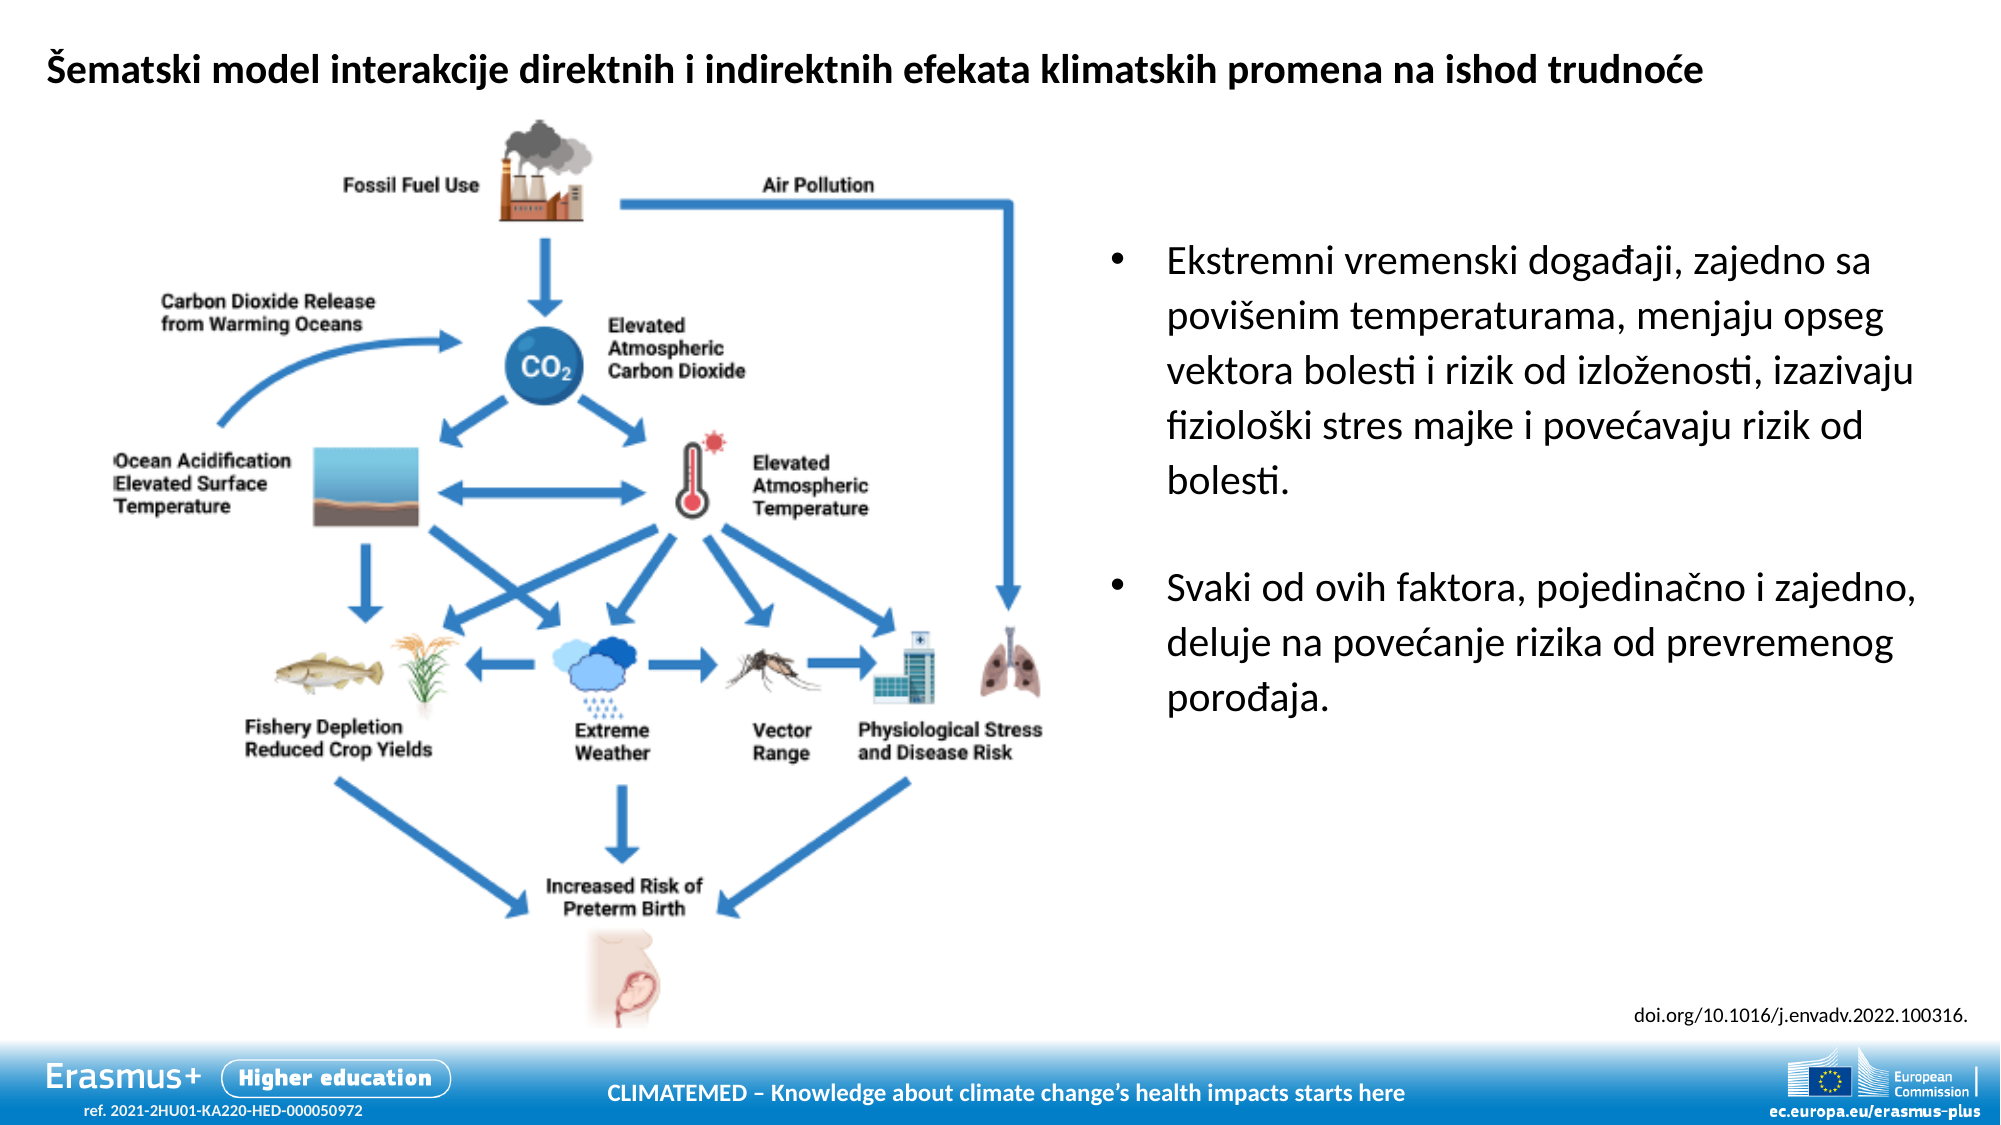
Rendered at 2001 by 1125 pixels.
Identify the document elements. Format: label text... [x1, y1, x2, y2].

picture [0, 103, 2000, 1125]
title Šematski model interakcije direktnih i indirektnih efekata klimatskih promena na ishod trudnoće [31, 25, 1984, 116]
text_box doi.org/10.1016/j.envadv.2022.100316. [1352, 993, 1984, 1034]
text_box Ekstremni vremenski događaji, zajedno sa povišenim temperaturama, menjaju opseg vektora bolesti i rizik od izloženosti, izazivaju fiziološki stres majke i povećavaju rizik od bolesti. Svaki od ovih faktora, pojedinačno i zajedno, deluje na povećanje rizika od prevremenog porođaja. [1095, 220, 1944, 727]
